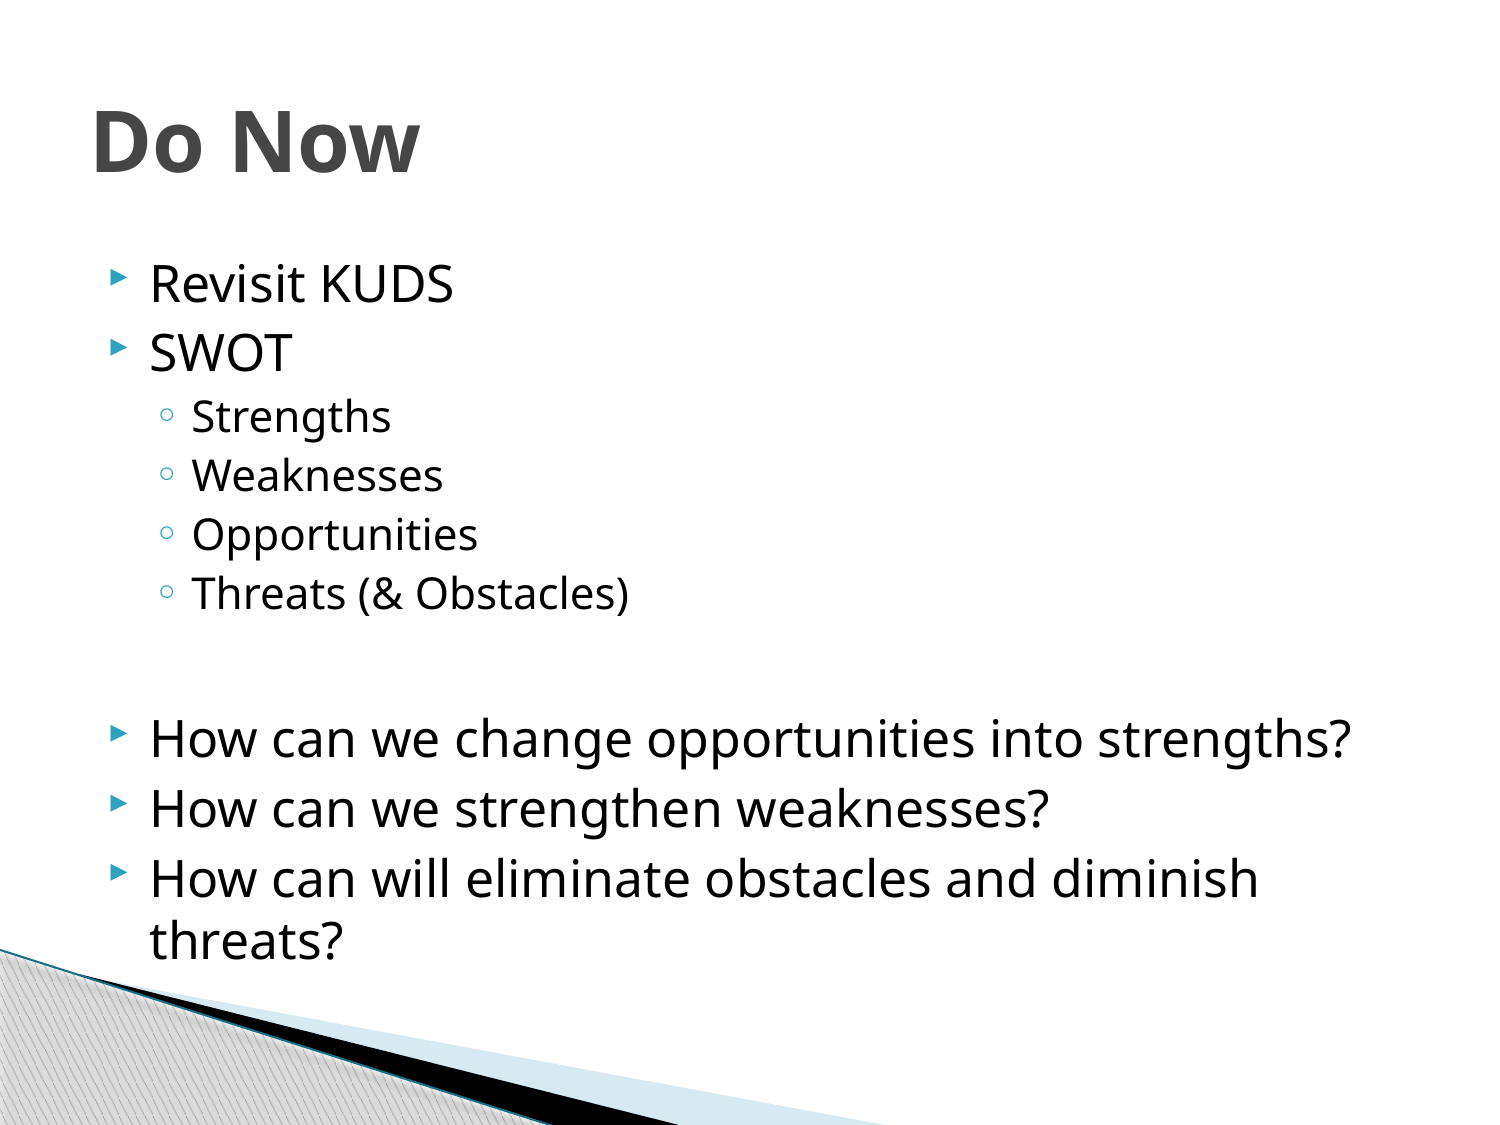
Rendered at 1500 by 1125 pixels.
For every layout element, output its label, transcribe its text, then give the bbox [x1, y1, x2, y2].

title Do Now [75, 45, 1425, 233]
list Revisit KUDS SWOT Strengths Weaknesses Opportunities Threats (& Obstacles) How can we change opportunities into strengths? How can we strengthen weaknesses? How can will eliminate obstacles and diminish threats? [75, 243, 1425, 986]
